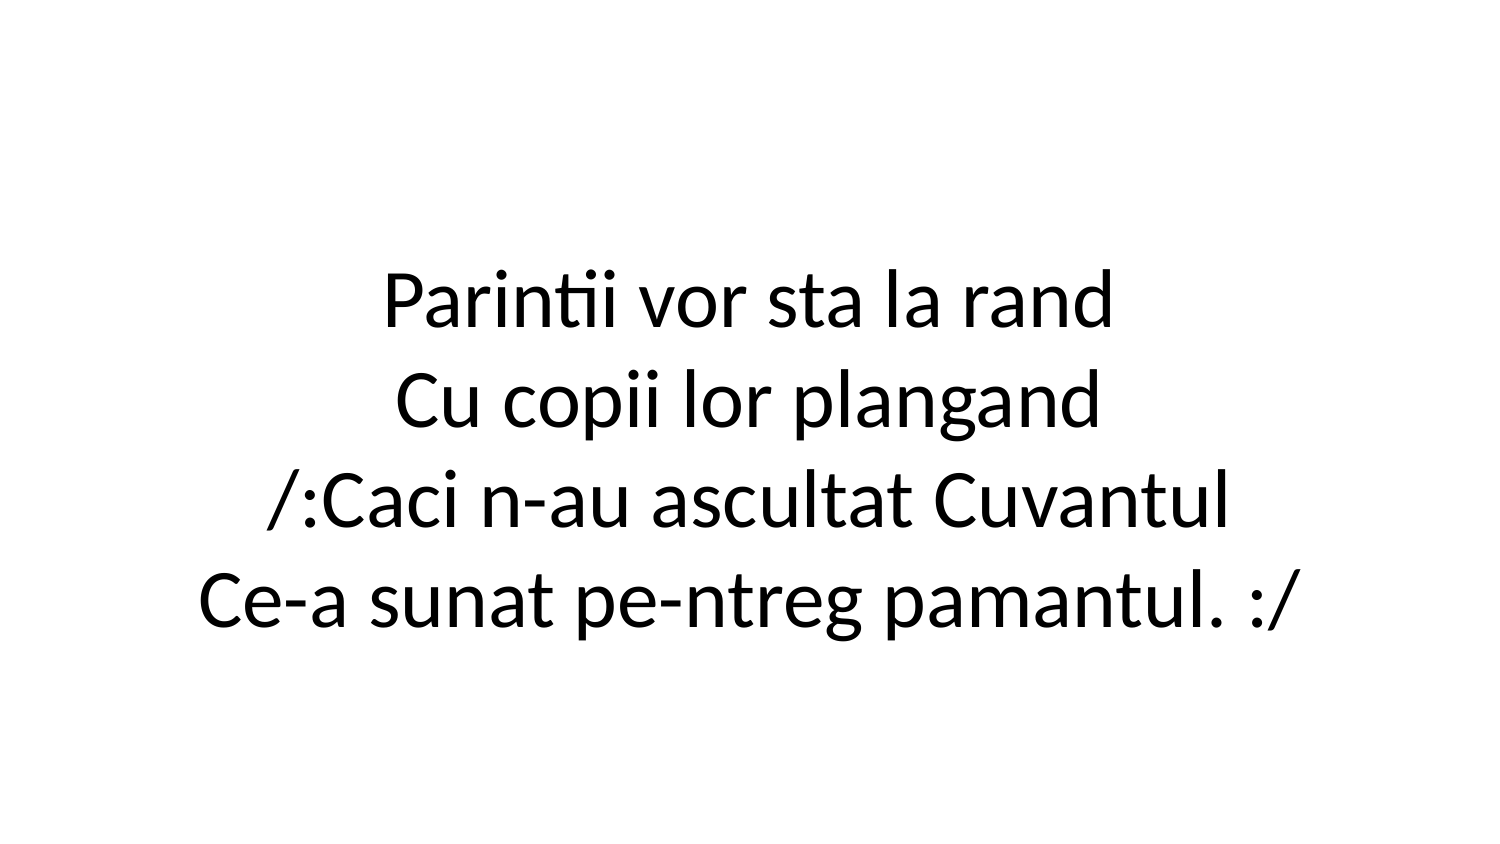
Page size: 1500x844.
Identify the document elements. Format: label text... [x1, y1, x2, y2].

text_box Parintii vor sta la rand Cu copii lor plangand /:Caci n-au ascultat Cuvantul Ce-a sunat pe-ntreg pamantul. :/ [183, 192, 1317, 652]
